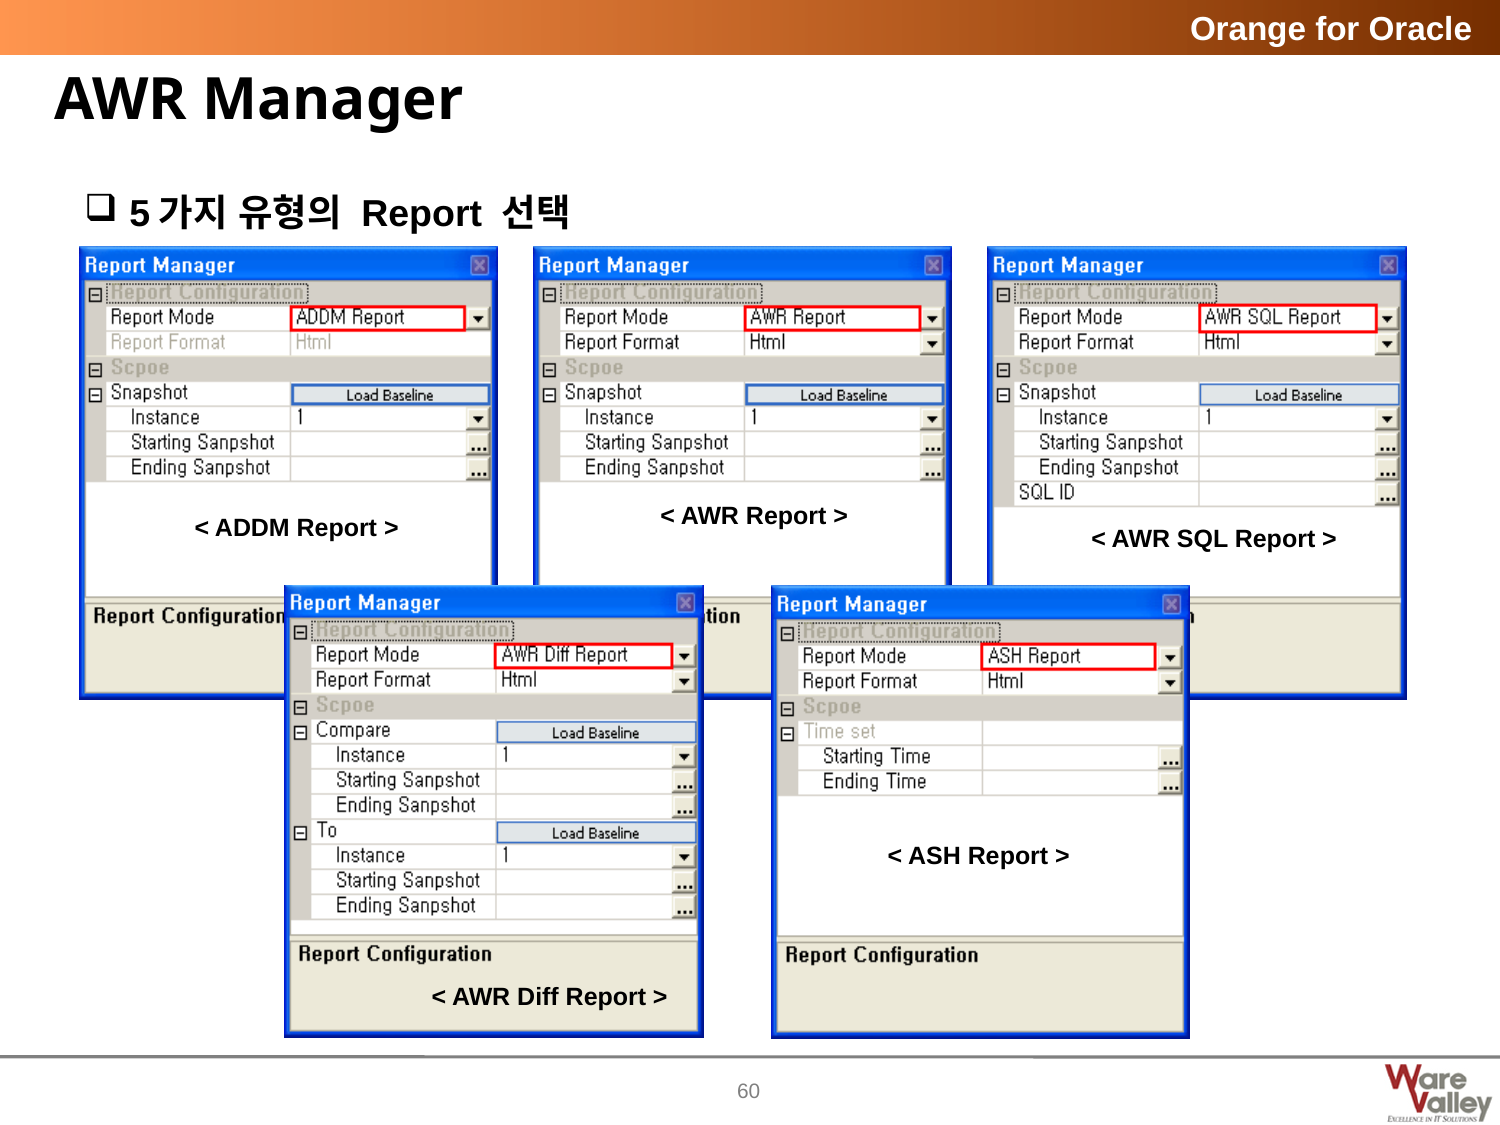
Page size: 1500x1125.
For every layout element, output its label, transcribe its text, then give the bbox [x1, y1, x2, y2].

picture [79, 245, 1407, 1040]
title AWR Manager [39, 54, 1461, 150]
picture [1376, 1060, 1500, 1125]
list 5가지 유형의 Report 선택 [69, 184, 1459, 1012]
